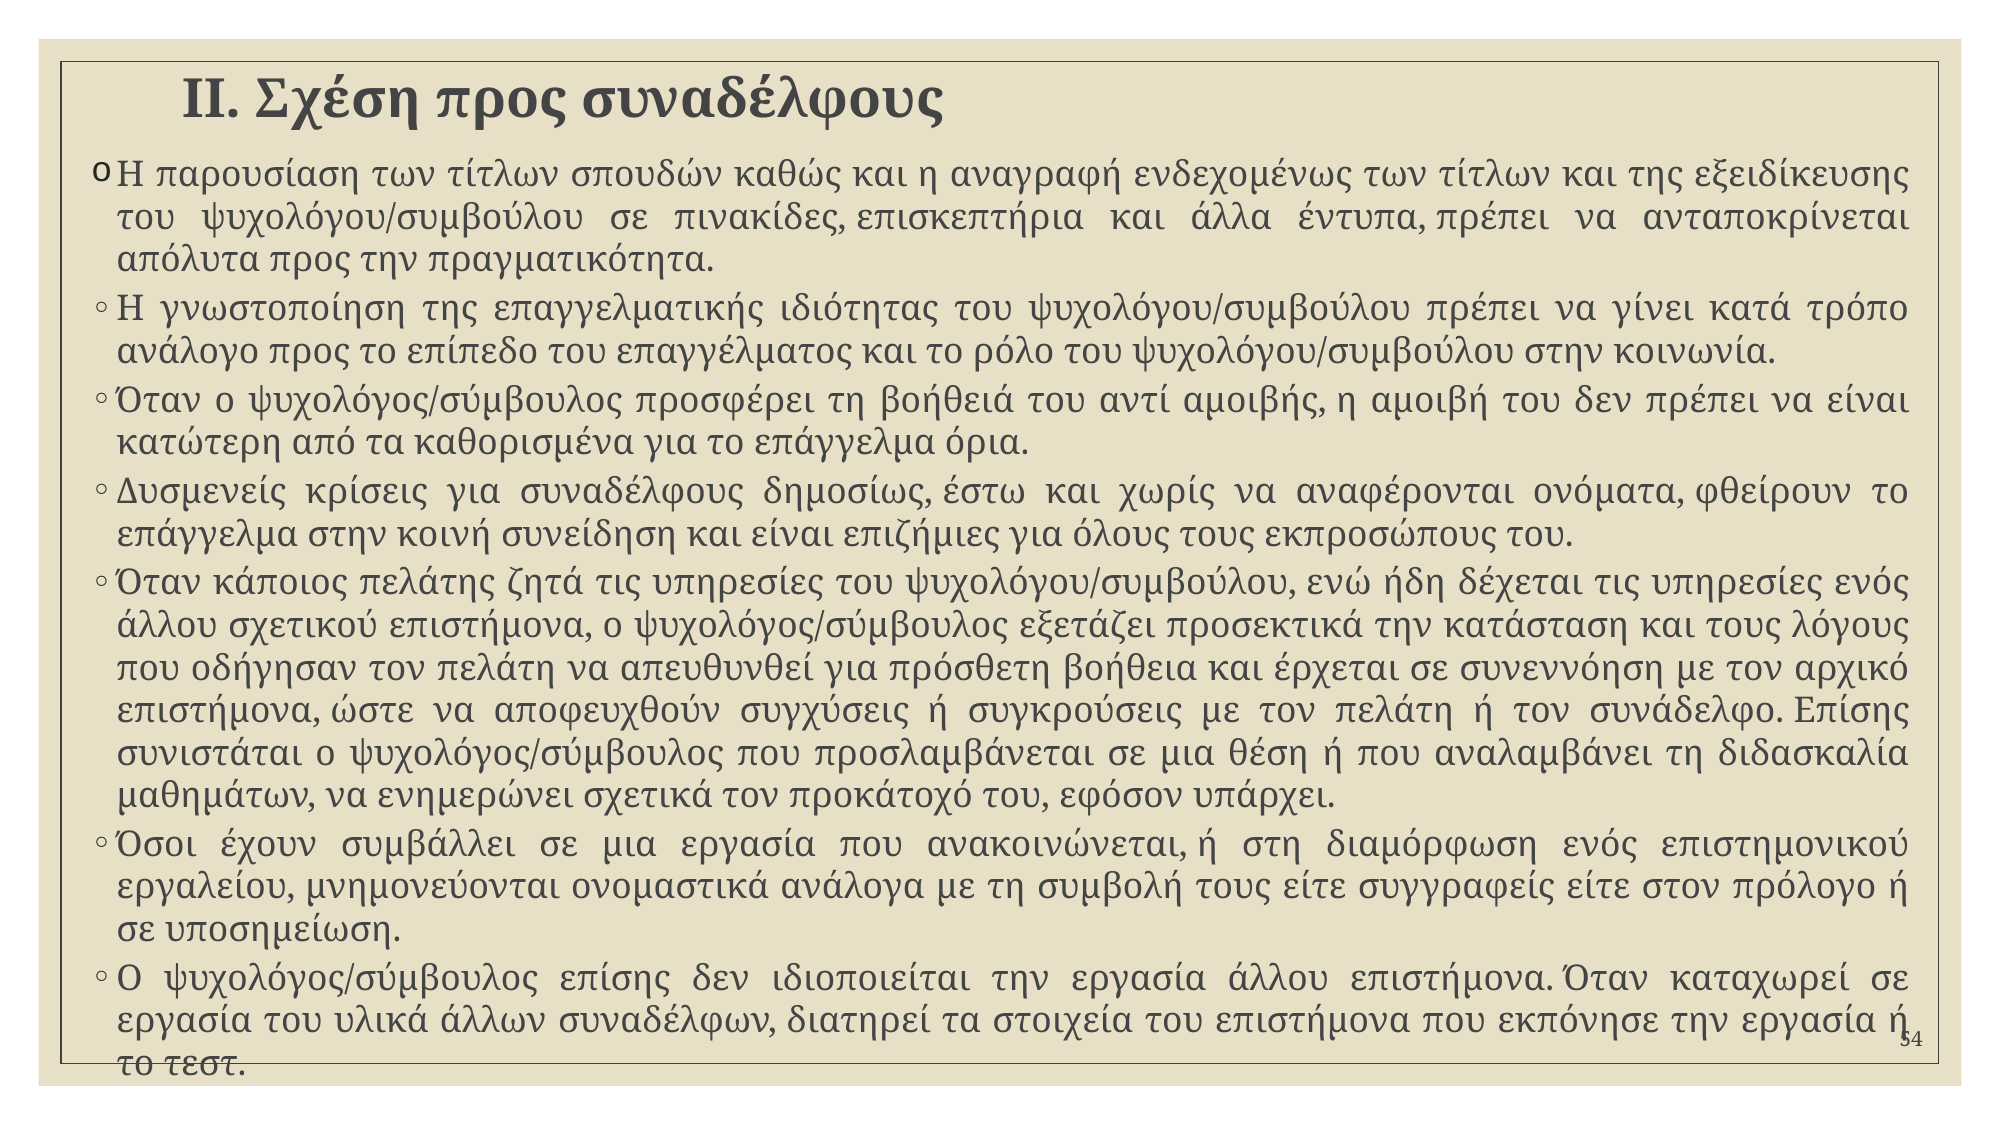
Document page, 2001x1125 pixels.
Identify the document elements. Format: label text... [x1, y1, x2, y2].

list Η παρουσίαση των τίτλων σπουδών καθώς και η αναγραφή ενδεχομένως των τίτλων και της εξειδίκευσης του ψυχολόγου/συμβούλου σε πινακίδες, επισκεπτήρια και άλλα έντυπα, πρέπει να ανταποκρίνεται απόλυτα προς την πραγματικότητα. Η γνωστοποίηση της επαγγελματικής ιδιότητας του ψυχολόγου/συμβούλου πρέπει να γίνει κατά τρόπο ανάλογο προς το επίπεδο του επαγγέλματος και το ρόλο του ψυχολόγου/συμβούλου στην κοινωνία. Όταν ο ψυχολόγος/σύμβουλος προσφέρει τη βοήθειά του αντί αμοιβής, η αμοιβή του δεν πρέπει να είναι κατώτερη από τα καθορισμένα για το επάγγελμα όρια. Δυσμενείς κρίσεις για συναδέλφους δημοσίως, έστω και χωρίς να αναφέρονται ονόματα, φθείρουν το επάγγελμα στην κοινή συνείδηση και είναι επιζήμιες για όλους τους εκπροσώπους του. Όταν κάποιος πελάτης ζητά τις υπηρεσίες του ψυχολόγου/συμβούλου, ενώ ήδη δέχεται τις υπηρεσίες ενός άλλου σχετικού επιστήμονα, ο ψυχολόγος/σύμβουλος εξετάζει προσεκτικά την κατάσταση και τους λόγους που οδήγησαν τον πελάτη να απευθυνθεί για πρόσθετη βοήθεια και έρχεται σε συνεννόηση με τον αρχικό επιστήμονα, ώστε να αποφευχθούν συγχύσεις ή συγκρούσεις με τον πελάτη ή τον συνάδελφο. Επίσης συνιστάται ο ψυχολόγος/σύμβουλος που προσλαμβάνεται σε μια θέση ή που αναλαμβάνει τη διδασκαλία μαθημάτων, να ενημερώνει σχετικά τον προκάτοχό του, εφόσον υπάρχει. Όσοι έχουν συμβάλλει σε μια εργασία που ανακοινώνεται, ή στη διαμόρφωση ενός επιστημονικού εργαλείου, μνημονεύονται ονομαστικά ανάλογα με τη συμβολή τους είτε συγγραφείς είτε στον πρόλογο ή σε υποσημείωση. Ο ψυχολόγος/σύμβουλος επίσης δεν ιδιοποιείται την εργασία άλλου επιστήμονα. Όταν καταχωρεί σε εργασία του υλικά άλλων συναδέλφων, διατηρεί τα στοιχεία του επιστήμονα που εκπόνησε την εργασία ή το τεστ. [75, 143, 1926, 1125]
slide_number 54 [1697, 1019, 1938, 1062]
title ΙΙ. Σχέση προς συναδέλφους [167, 63, 1818, 143]
